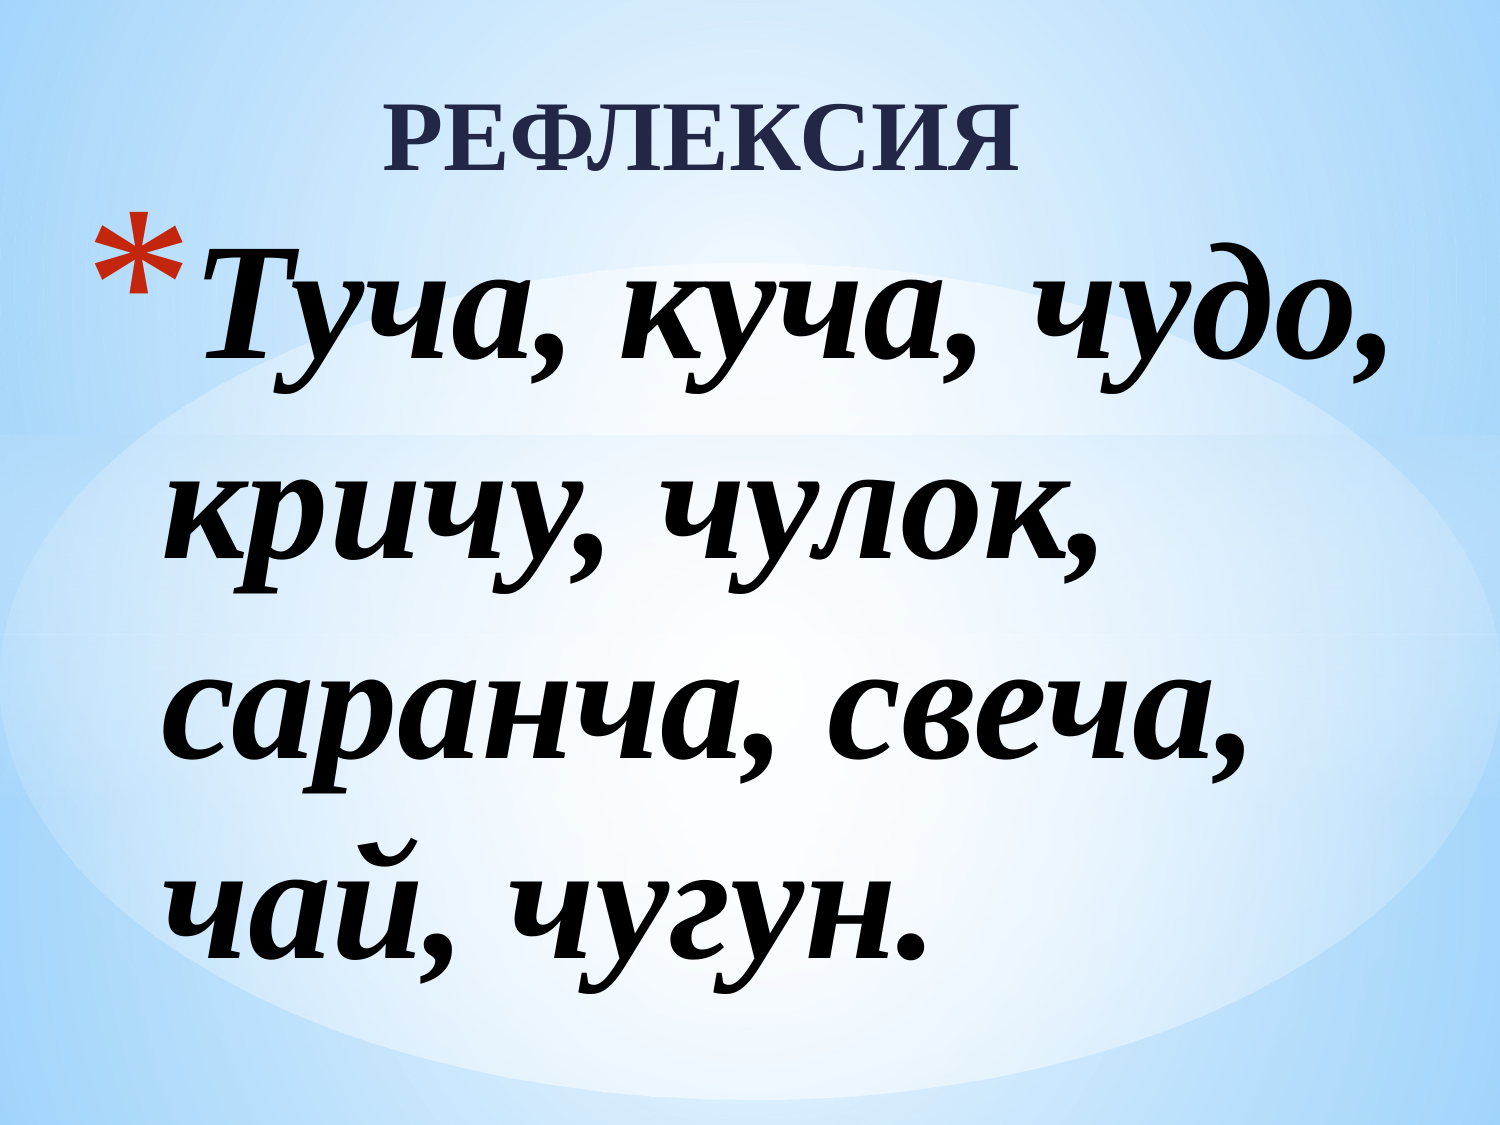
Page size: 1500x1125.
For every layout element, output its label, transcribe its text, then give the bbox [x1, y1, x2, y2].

title Туча, куча, чудо, кричу, чулок, саранча, свеча, чай, чугун. [41, 184, 1500, 1094]
subtitle РЕФЛЕКСИЯ [239, 62, 1165, 184]
